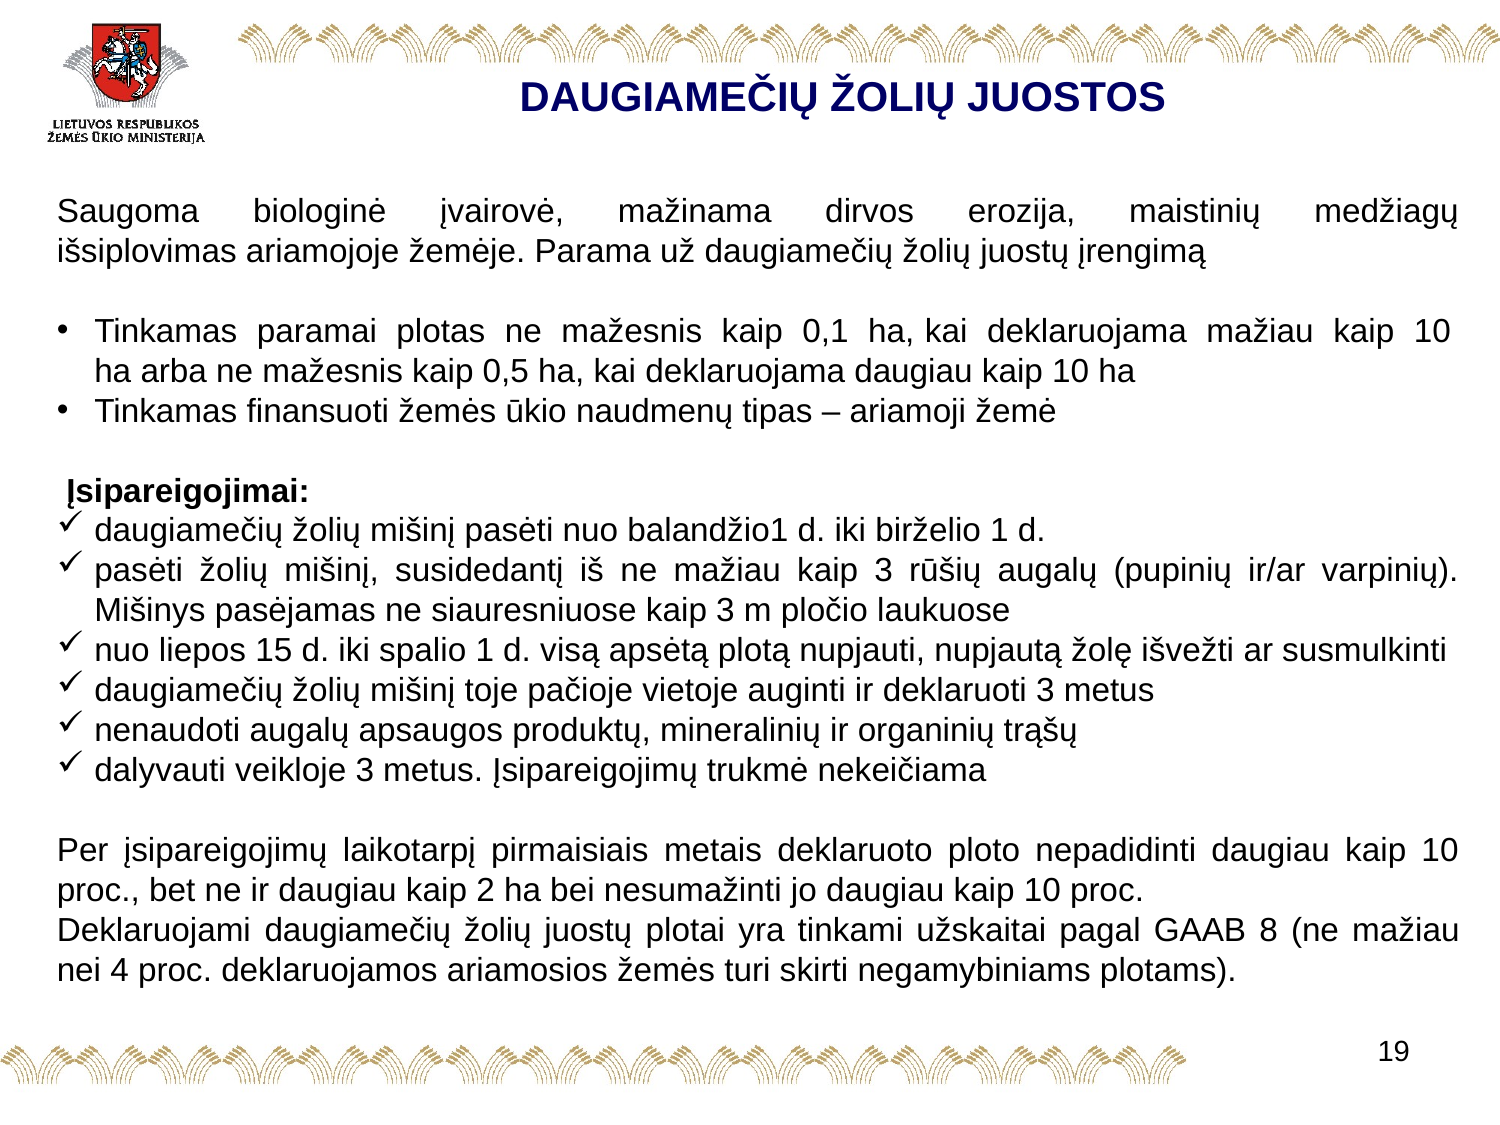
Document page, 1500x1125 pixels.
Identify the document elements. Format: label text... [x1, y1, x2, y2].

text_box DAUGIAMEČIŲ ŽOLIŲ JUOSTOS [186, 62, 1500, 128]
slide_number 19 [1074, 1024, 1426, 1103]
picture [0, 0, 1500, 1125]
text_box Saugoma biologinė įvairovė, mažinama dirvos erozija, maistinių medžiagų išsiplovimas ariamojoje žemėje. Parama už daugiamečių žolių juostų įrengimą Tinkamas paramai plotas ne mažesnis kaip 0,1 ha, kai deklaruojama mažiau kaip 10 ha arba ne mažesnis kaip 0,5 ha, kai deklaruojama daugiau kaip 10 ha Tinkamas finansuoti žemės ūkio naudmenų tipas – ariamoji žemė Įsipareigojimai:​ daugiamečių žolių mišinį pasėti nuo balandžio1 d. iki birželio 1 d. pasėti žolių mišinį, susidedantį iš ne mažiau kaip 3 rūšių augalų (pupinių ir/ar varpinių). Mišinys pasėjamas ne siauresniuose kaip 3 m pločio laukuose nuo liepos 15 d. iki spalio 1 d. visą apsėtą plotą nupjauti, nupjautą žolę išvežti ar susmulkinti daugiamečių žolių mišinį toje pačioje vietoje auginti ir deklaruoti 3 metus nenaudoti augalų apsaugos produktų, mineralinių ir organinių trąšų dalyvauti veikloje 3 metus. Įsipareigojimų trukmė nekeičiama Per įsipareigojimų laikotarpį pirmaisiais metais deklaruoto ploto nepadidinti daugiau kaip 10 proc., bet ne ir daugiau kaip 2 ha bei nesumažinti jo daugiau kaip 10 proc. Deklaruojami daugiamečių žolių juostų plotai yra tinkami užskaitai pagal GAAB 8 (ne mažiau nei 4 proc. deklaruojamos ariamosios žemės turi skirti negamybiniams plotams). [41, 141, 1476, 996]
